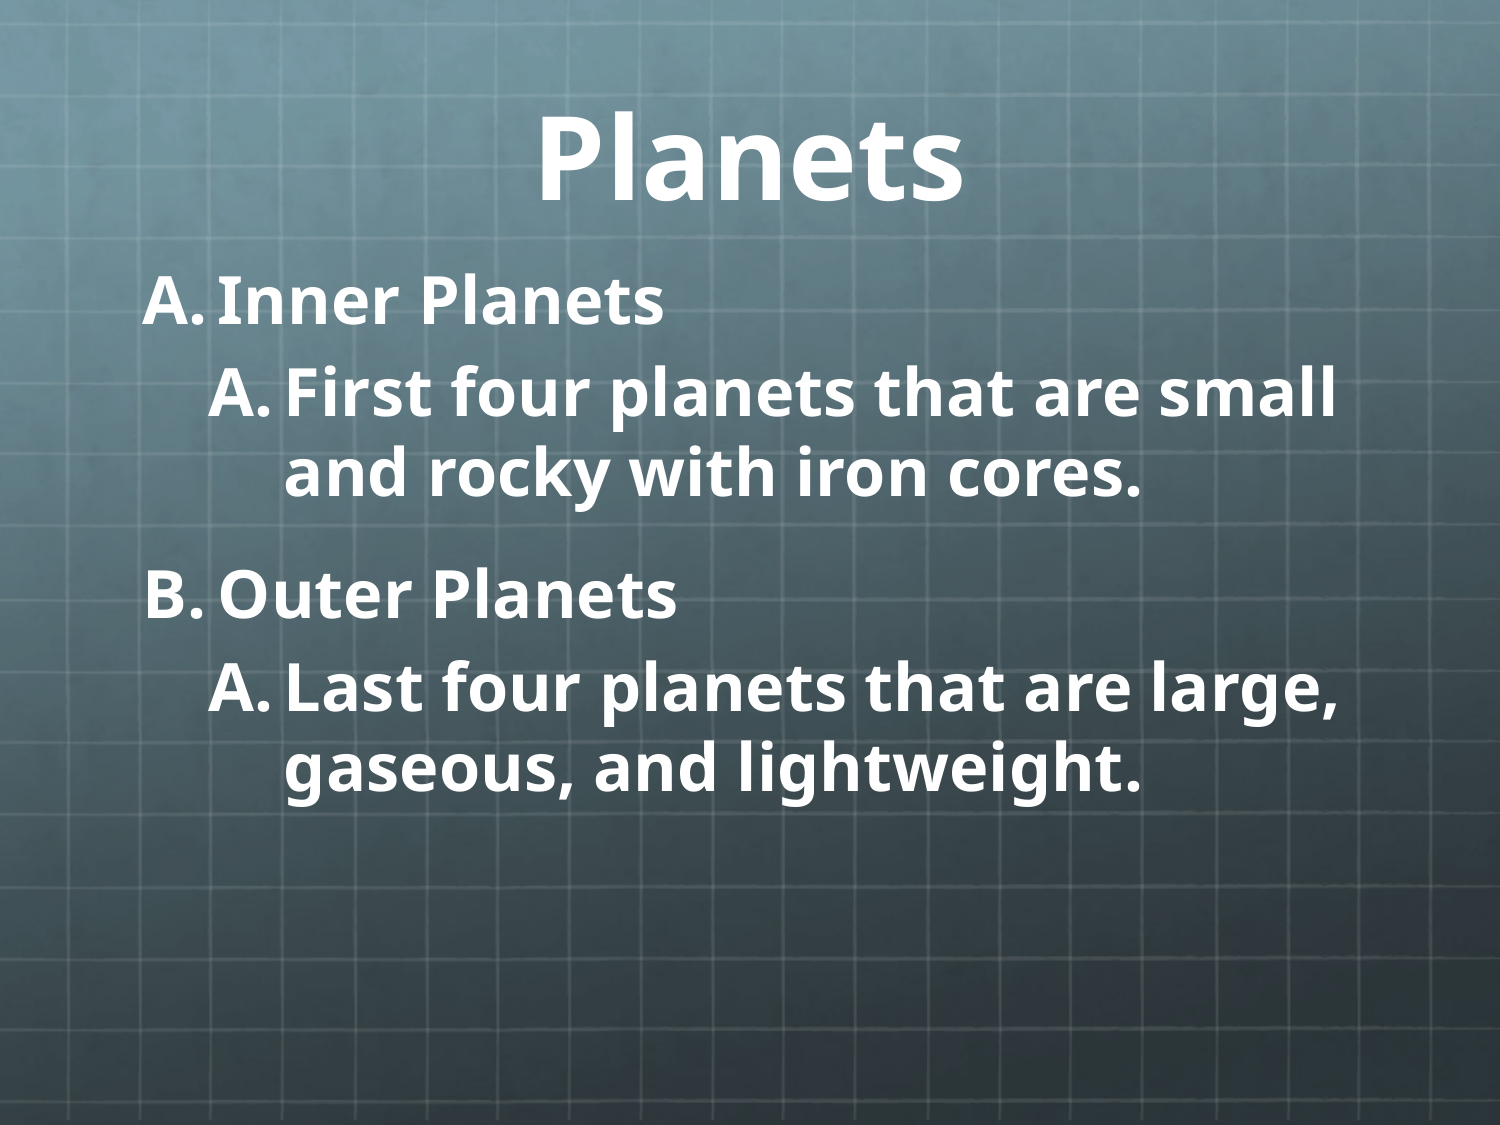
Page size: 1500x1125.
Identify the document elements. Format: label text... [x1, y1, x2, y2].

title Planets [127, 17, 1372, 249]
list Inner Planets First four planets that are small and rocky with iron cores. Outer Planets Last four planets that are large, gaseous, and lightweight. [127, 249, 1372, 899]
picture [0, 0, 1500, 1125]
